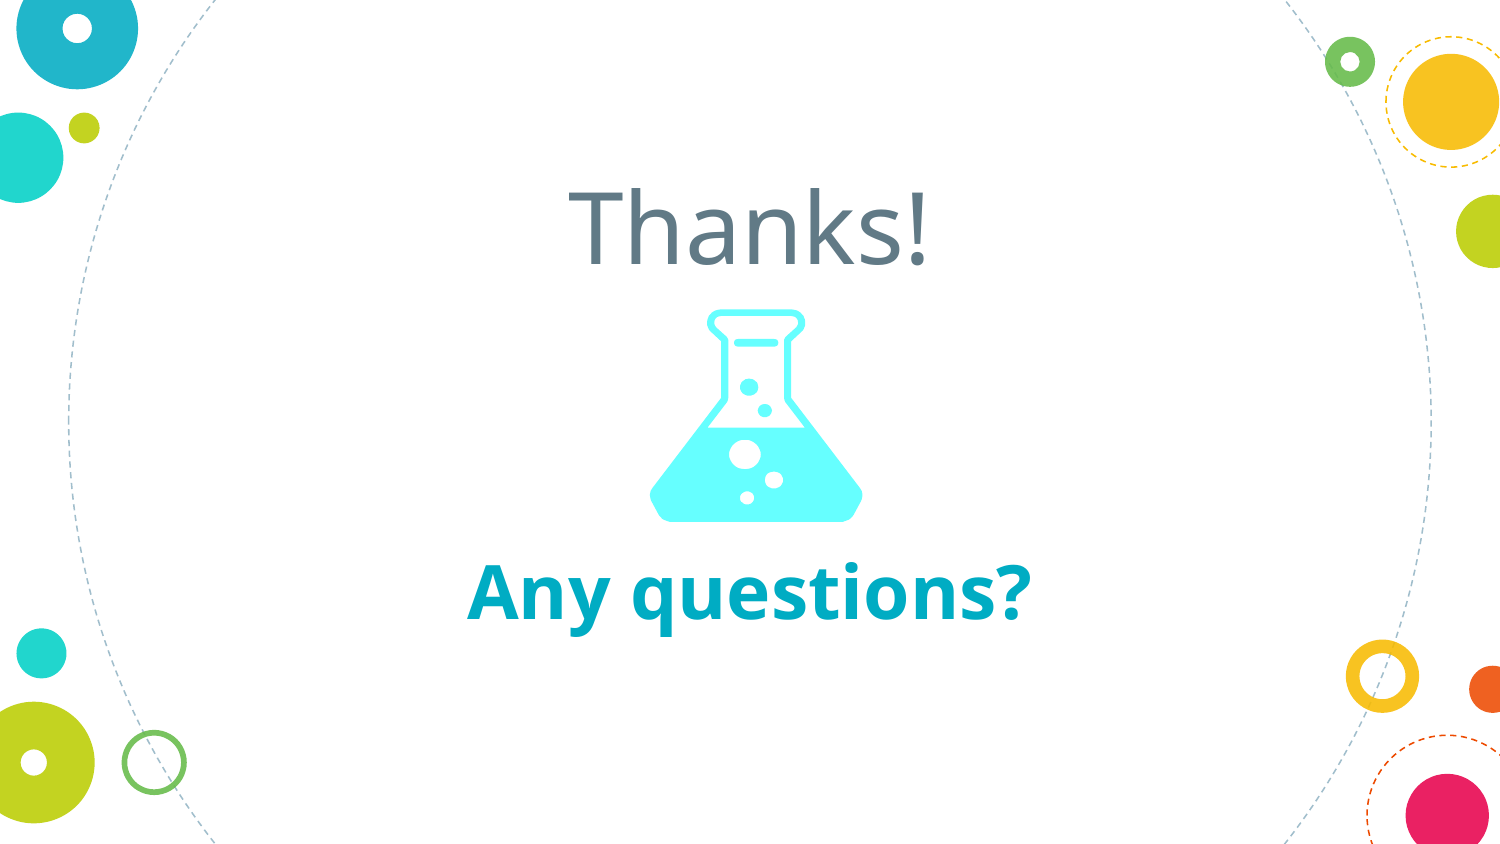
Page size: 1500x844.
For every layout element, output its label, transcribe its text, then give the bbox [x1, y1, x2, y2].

subtitle Any questions? [209, 529, 1291, 654]
title Thanks! [112, 109, 1388, 300]
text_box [649, 309, 863, 523]
